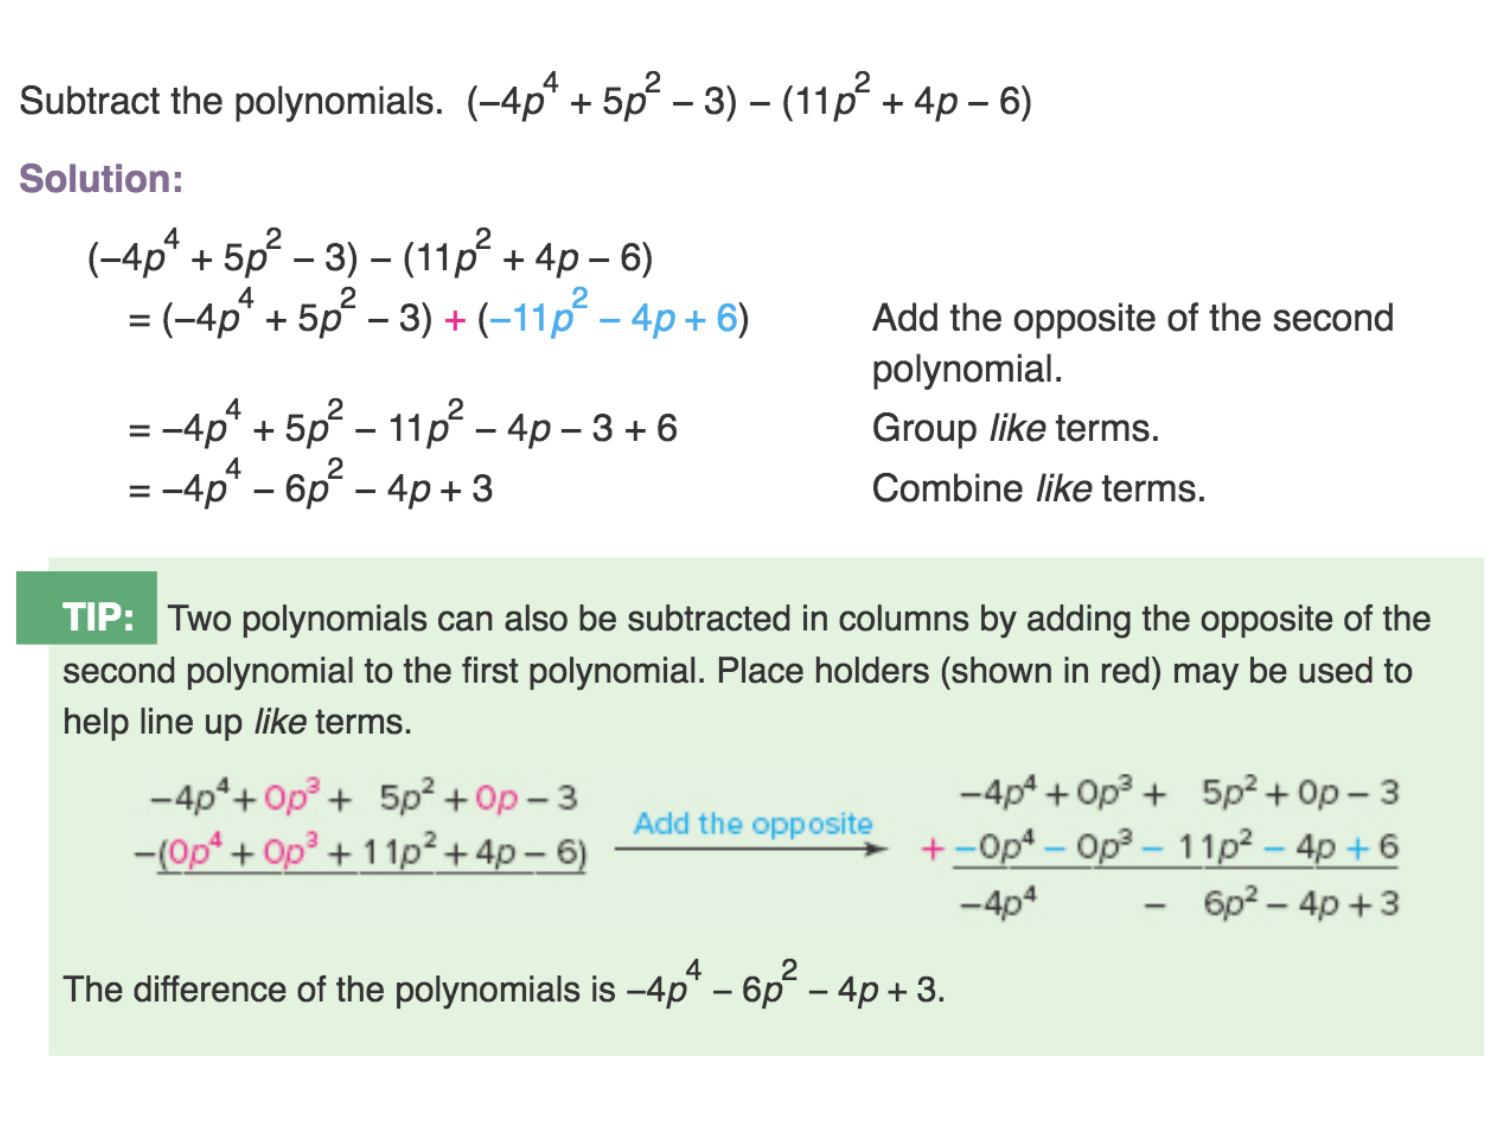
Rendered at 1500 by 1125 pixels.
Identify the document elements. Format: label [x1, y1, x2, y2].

list [0, 56, 1500, 1063]
